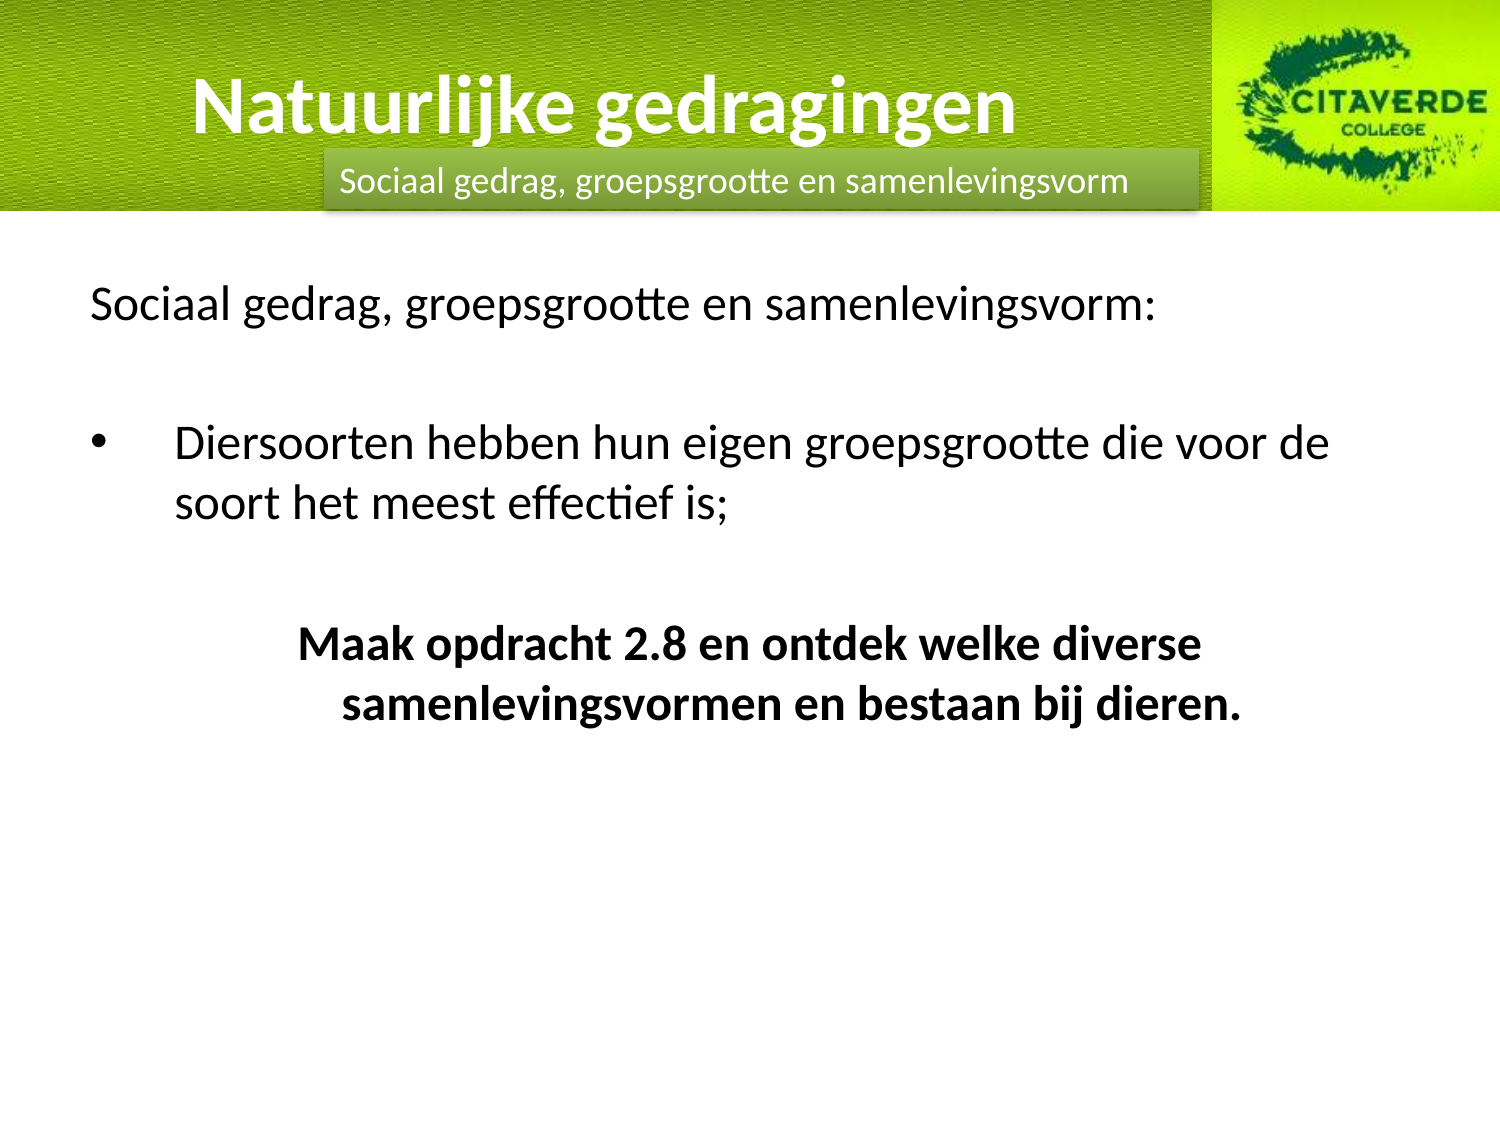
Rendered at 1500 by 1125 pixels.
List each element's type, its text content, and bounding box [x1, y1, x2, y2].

picture [0, 0, 1500, 212]
list Sociaal gedrag, groepsgrootte en samenlevingsvorm: Diersoorten hebben hun eigen groepsgrootte die voor de soort het meest effectief is; Maak opdracht 2.8 en ontdek welke diverse samenlevingsvormen en bestaan bij dieren. [74, 262, 1426, 1006]
